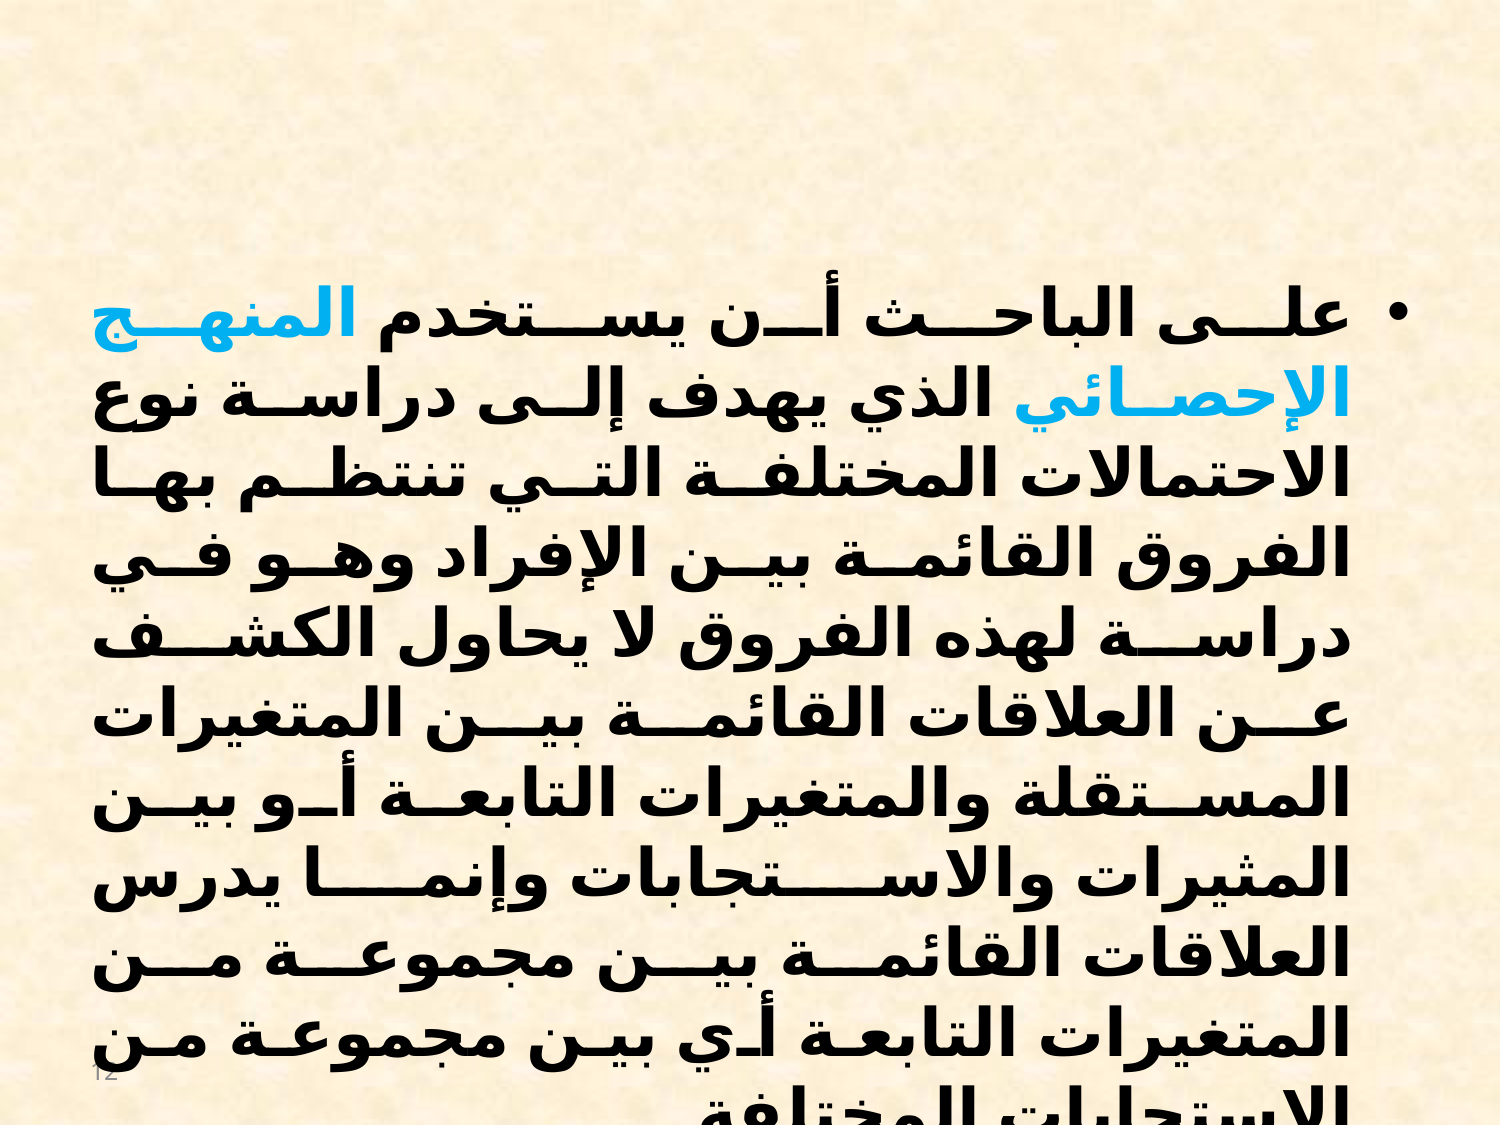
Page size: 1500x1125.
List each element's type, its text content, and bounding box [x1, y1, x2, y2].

slide_number 12 [75, 1042, 425, 1103]
picture [0, 0, 1500, 1125]
list على الباحث أن يستخدم المنهج الإحصائي الذي يهدف إلى دراسة نوع الاحتمالات المختلفة التي تنتظم بها الفروق القائمة بين الإفراد وهو في دراسة لهذه الفروق لا يحاول الكشف عن العلاقات القائمة بين المتغيرات المستقلة والمتغيرات التابعة أو بين المثيرات والاستجابات وإنما يدرس العلاقات القائمة بين مجموعة من المتغيرات التابعة أي بين مجموعة من الاستجابات المختلفة. [75, 262, 1425, 1005]
